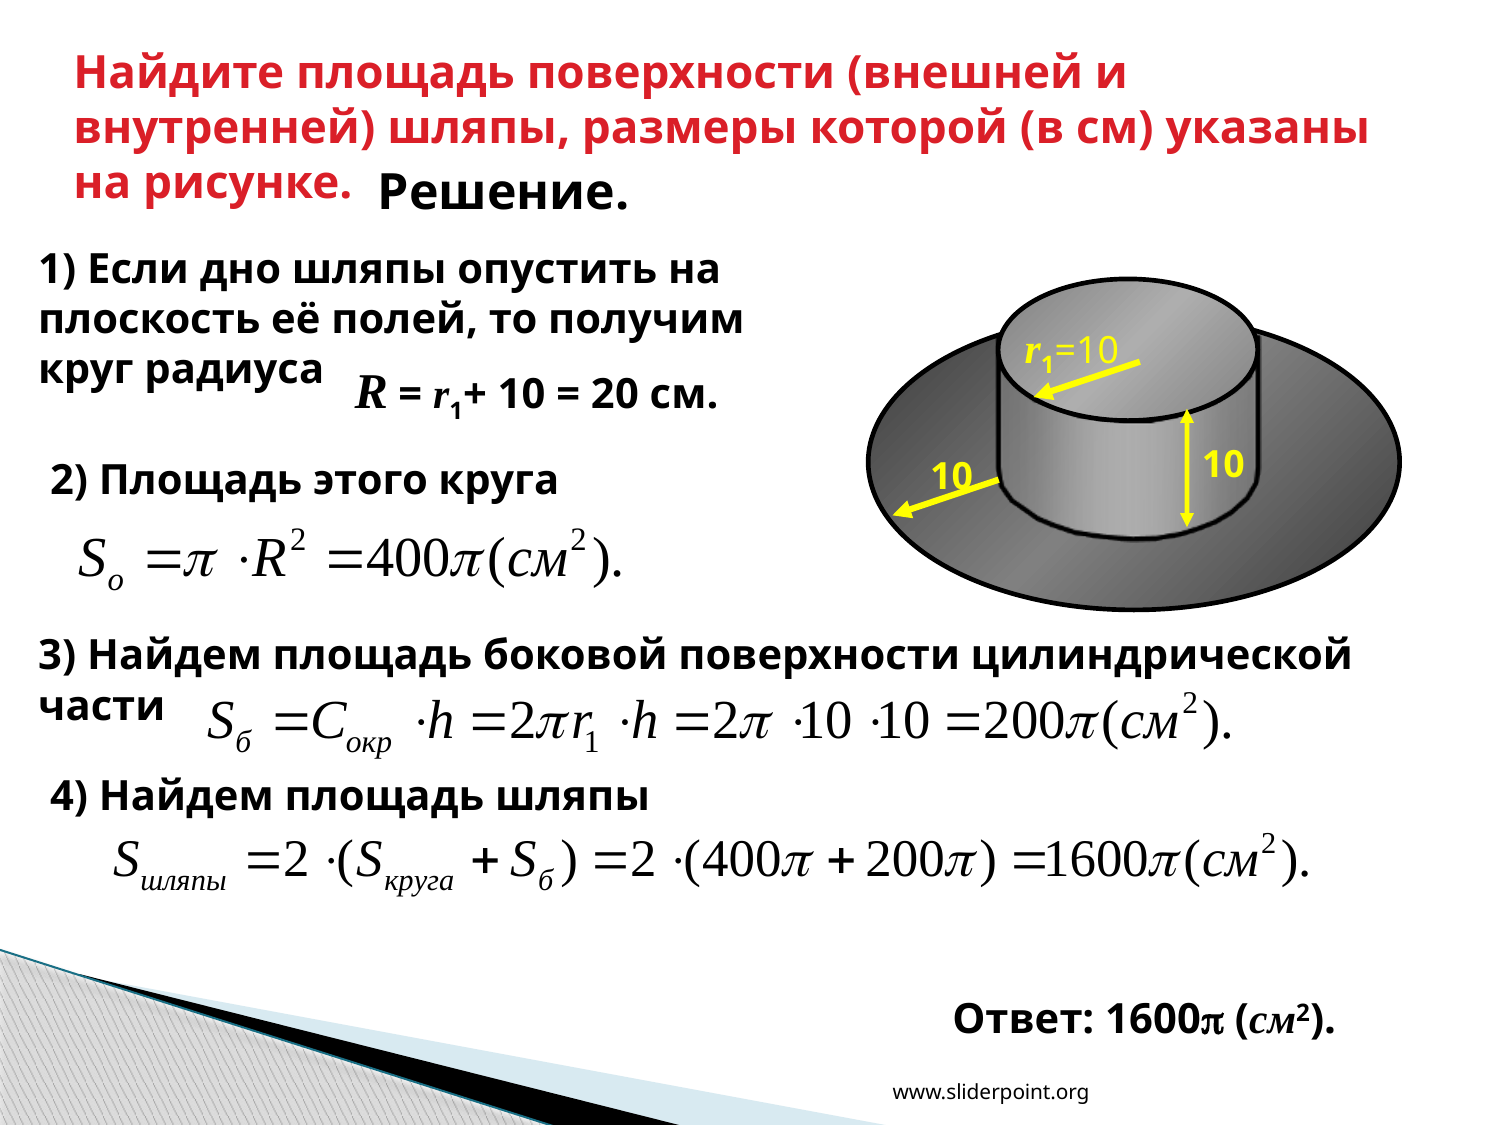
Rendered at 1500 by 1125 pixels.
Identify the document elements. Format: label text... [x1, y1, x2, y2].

text_box Решение. [363, 152, 647, 228]
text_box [867, 278, 1400, 611]
text_box 4) Найдем площадь шляпы [35, 761, 709, 827]
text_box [105, 820, 1317, 908]
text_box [198, 679, 1238, 770]
text_box 3) Найдем площадь боковой поверхности цилиндрической части [23, 621, 1418, 736]
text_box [70, 515, 630, 601]
text_box 2) Площадь этого круга [35, 445, 792, 511]
text_box R = r1+ 10 = 20 cм. [339, 351, 862, 432]
text_box 1) Если дно шляпы опустить на плоскость её полей, то получим круг радиуса [23, 234, 780, 400]
text_box Найдите площадь поверхности (внешней и внутренней) шляпы, размеры которой (в см) указаны на рисунке. [58, 35, 1453, 215]
footer www.sliderpoint.org [718, 1051, 1105, 1112]
text_box Ответ: 1600 (см2). [937, 984, 1375, 1050]
